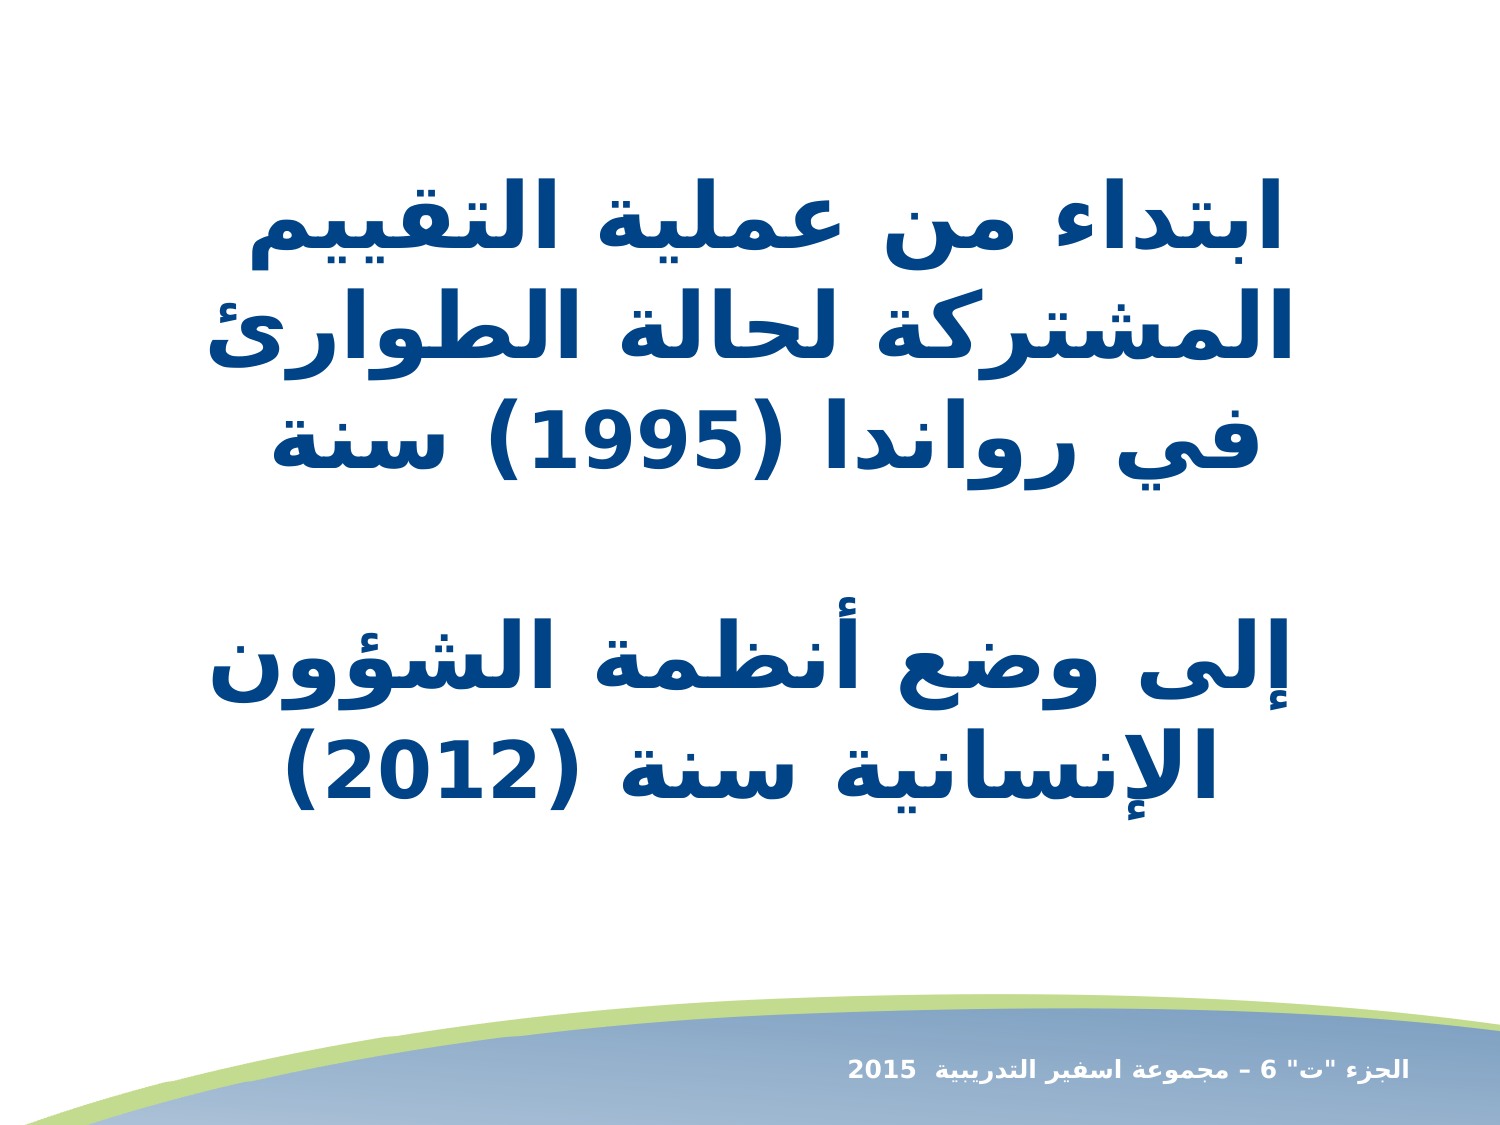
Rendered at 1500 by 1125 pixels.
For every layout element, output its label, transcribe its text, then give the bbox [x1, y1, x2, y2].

title ابتداء من عملية التقييم المشتركة لحالة الطوارئ في رواندا (1995) سنة إلى وضع أنظمة الشؤون الإنسانية سنة (2012) [114, 149, 1390, 825]
picture [0, 992, 1500, 1125]
footer الجزء "ت" 6 – مجموعة اسفير التدريبية 2015 [537, 1038, 1425, 1099]
